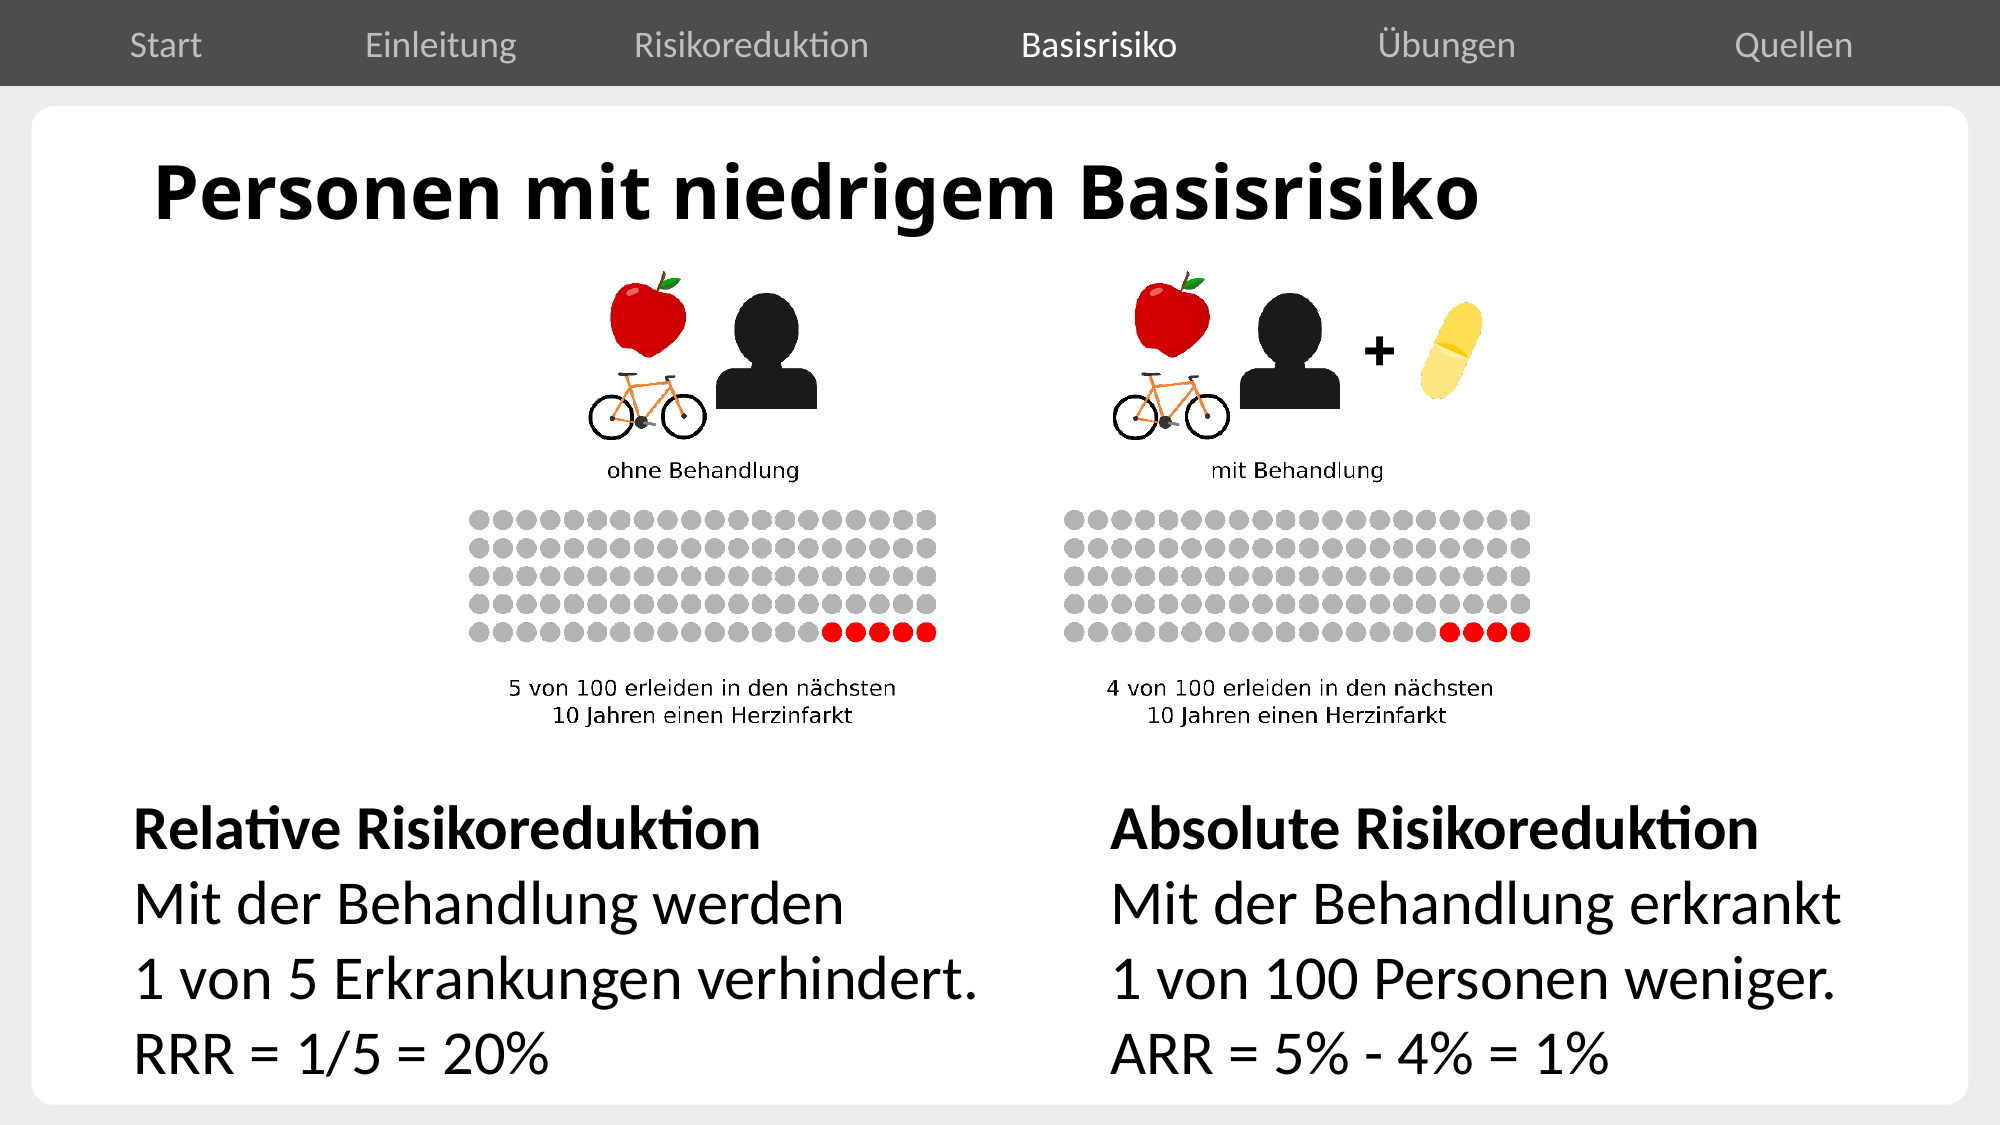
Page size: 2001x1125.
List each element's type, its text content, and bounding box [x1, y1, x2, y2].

title Personen mit niedrigem Basisrisiko [137, 147, 1863, 236]
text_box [469, 271, 1530, 727]
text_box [63, 12, 1934, 74]
text_box Absolute Risikoreduktion Mit der Behandlung erkrankt 1 von 100 Personen weniger. ARR = 5% - 4% = 1% [1095, 779, 1908, 1110]
text_box Relative Risikoreduktion Mit der Behandlung werden 1 von 5 Erkrankungen verhindert. RRR = 1/5 = 20% [119, 779, 1035, 1110]
text_box [164, 414, 973, 779]
